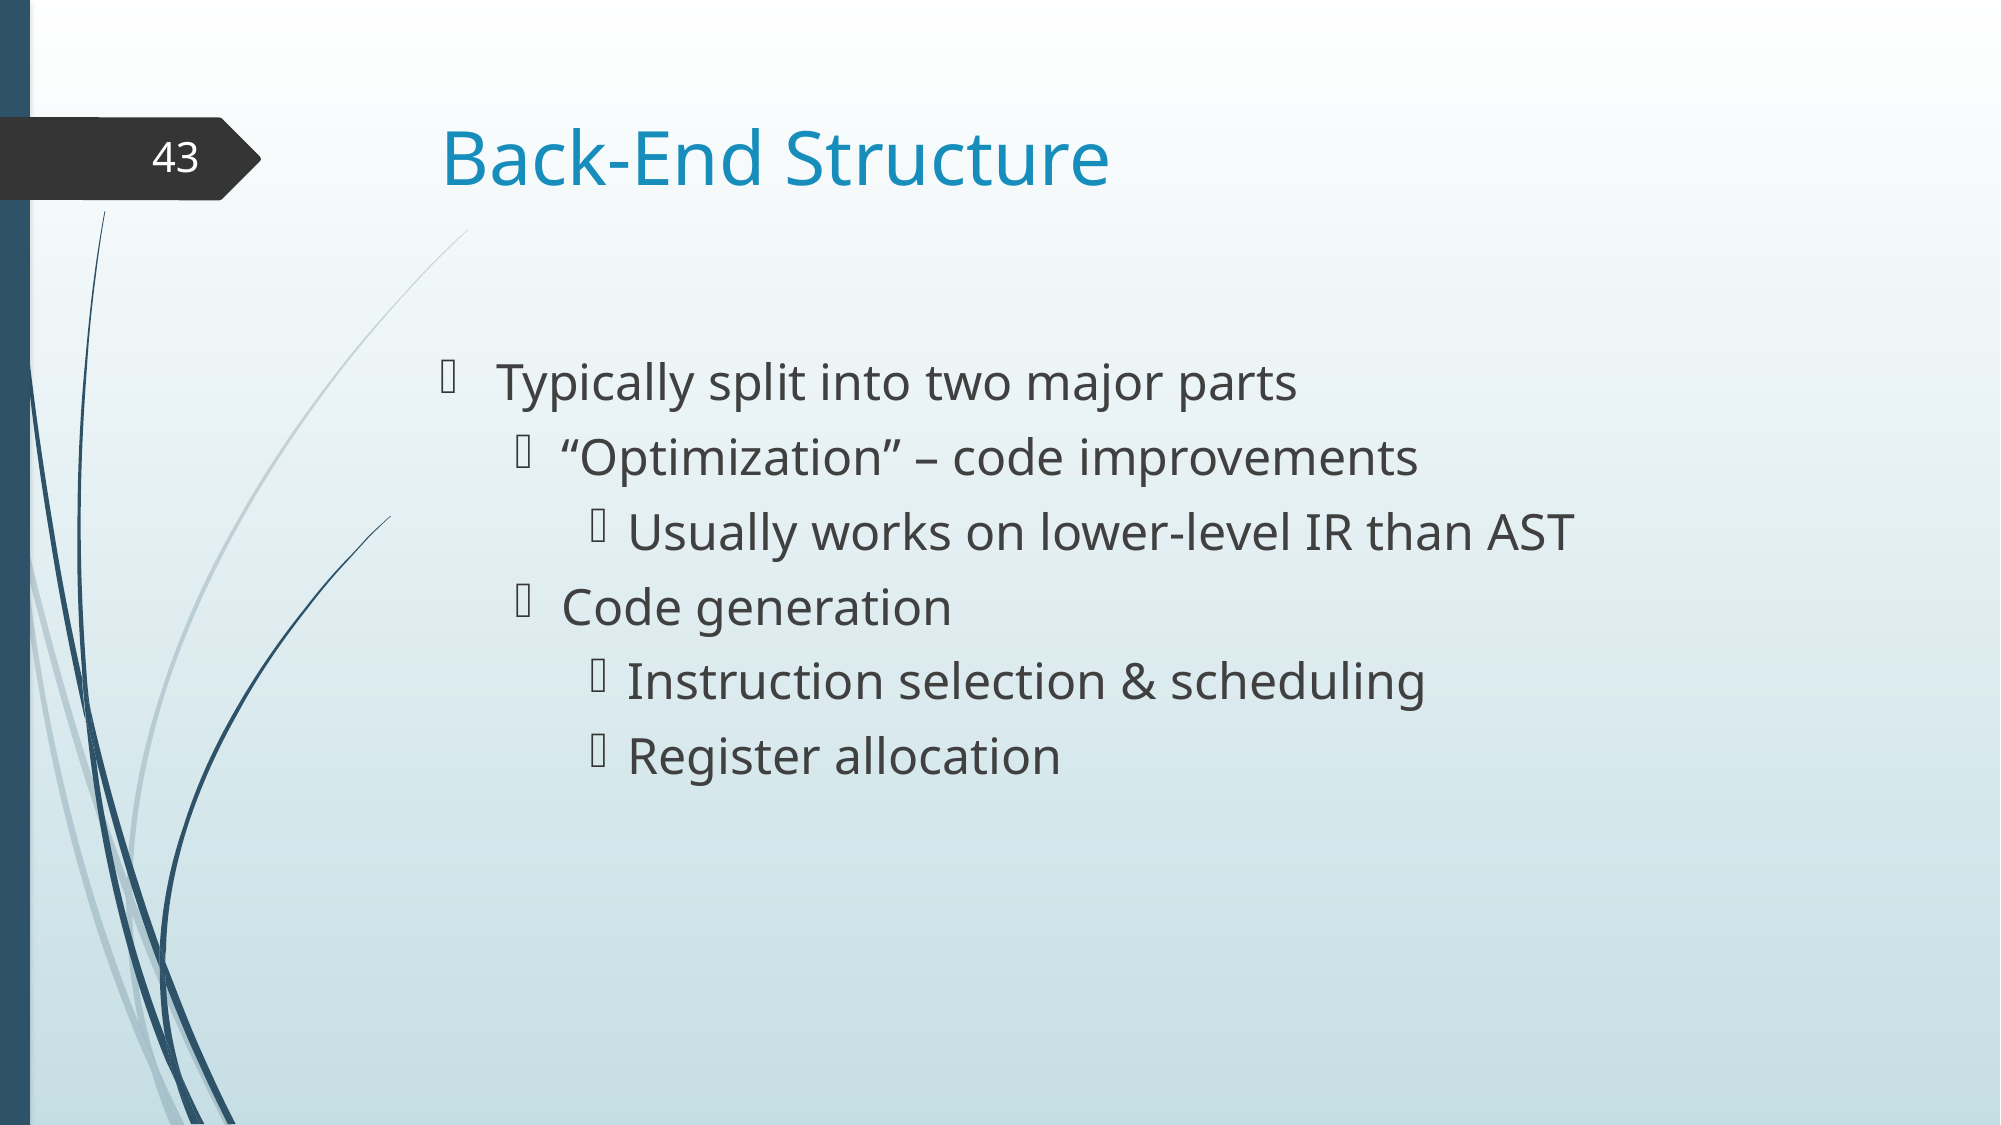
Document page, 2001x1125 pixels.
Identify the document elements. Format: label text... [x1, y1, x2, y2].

list Typically split into two major parts “Optimization” – code improvements Usually works on lower-level IR than AST Code generation Instruction selection & scheduling Register allocation [424, 350, 1888, 988]
slide_number 43 [87, 129, 216, 190]
title Back-End Structure [425, 102, 1888, 313]
